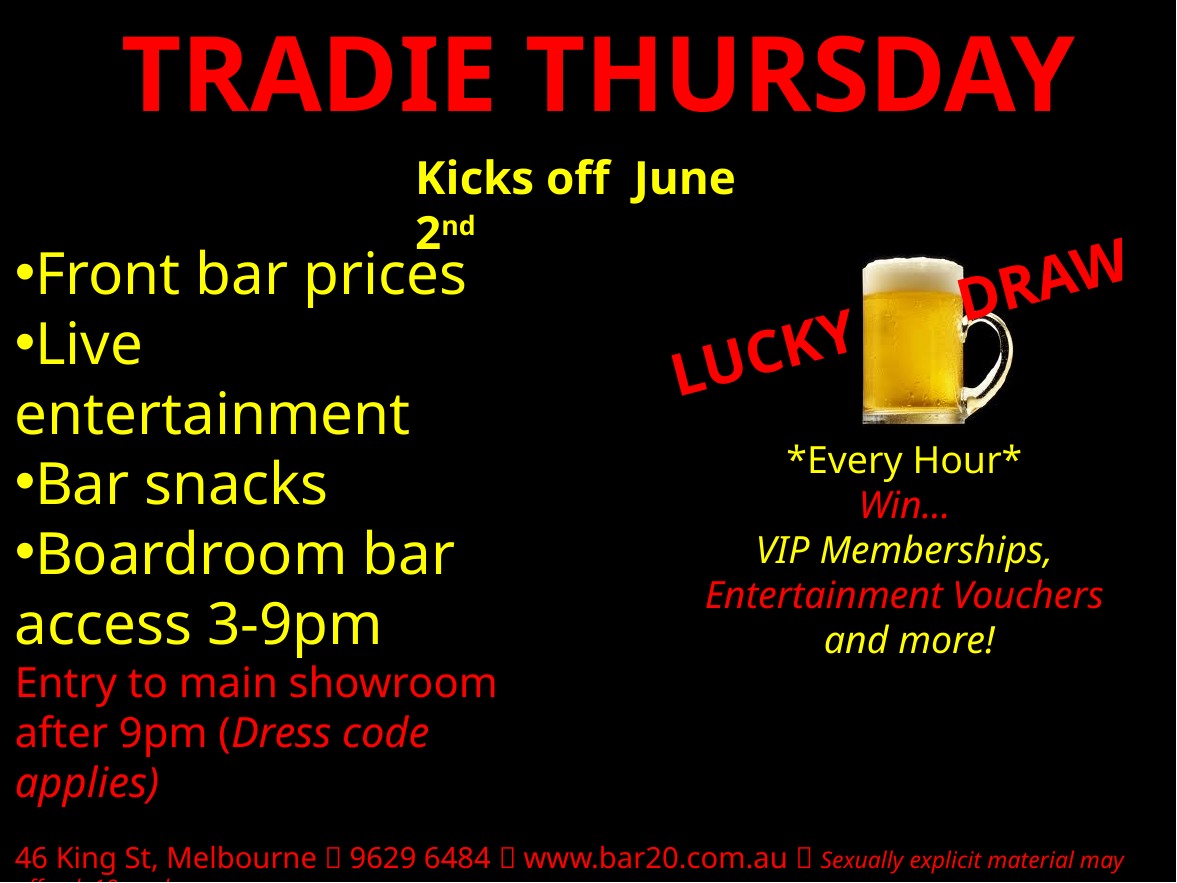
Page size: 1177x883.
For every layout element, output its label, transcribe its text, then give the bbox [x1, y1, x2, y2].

text_box Kicks off June 2nd [400, 140, 788, 266]
text_box 46 King St, Melbourne  9629 6484  www.bar20.com.au  Sexually explicit material may offend. 18+ only. [0, 831, 1176, 882]
text_box Front bar prices Live entertainment Bar snacks Boardroom bar access 3-9pm Entry to main showroom after 9pm (Dress code applies) [0, 228, 544, 831]
picture [800, 253, 1061, 427]
text_box TRADIE THURSDAY [0, 0, 1176, 265]
text_box LUCKY DRAW [973, 203, 1176, 315]
text_box *Every Hour* Win... VIP Memberships, Entertainment Vouchers and more! [675, 428, 1134, 669]
text_box LUCKY DRAW [646, 298, 795, 420]
